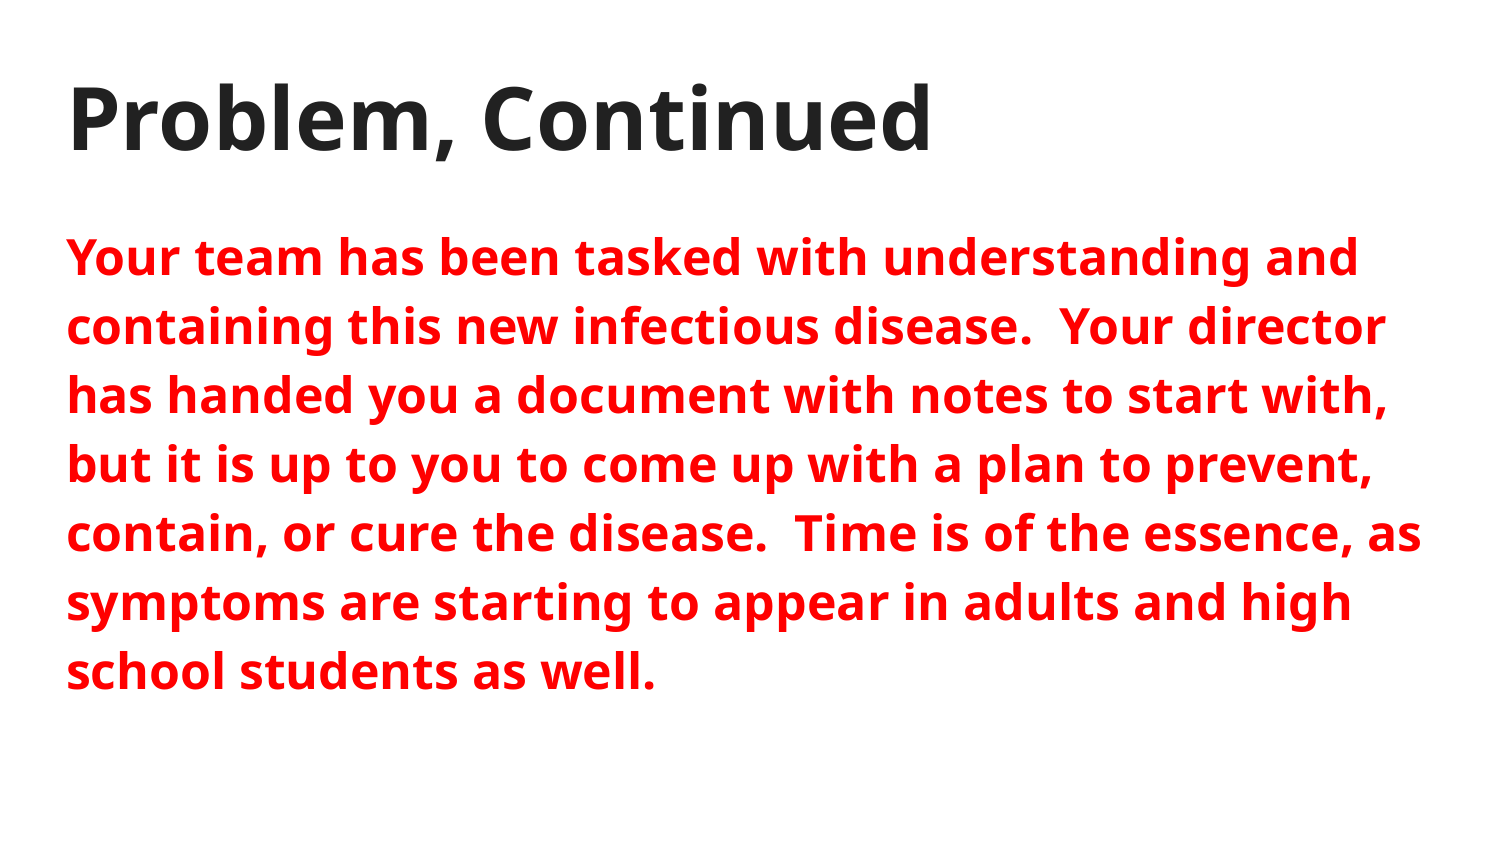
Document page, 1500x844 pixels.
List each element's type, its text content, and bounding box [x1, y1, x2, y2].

list Your team has been tasked with understanding and containing this new infectious disease. Your director has handed you a document with notes to start with, but it is up to you to come up with a plan to prevent, contain, or cure the disease. Time is of the essence, as symptoms are starting to appear in adults and high school students as well. [51, 201, 1449, 750]
title Problem, Continued [51, 48, 1449, 180]
